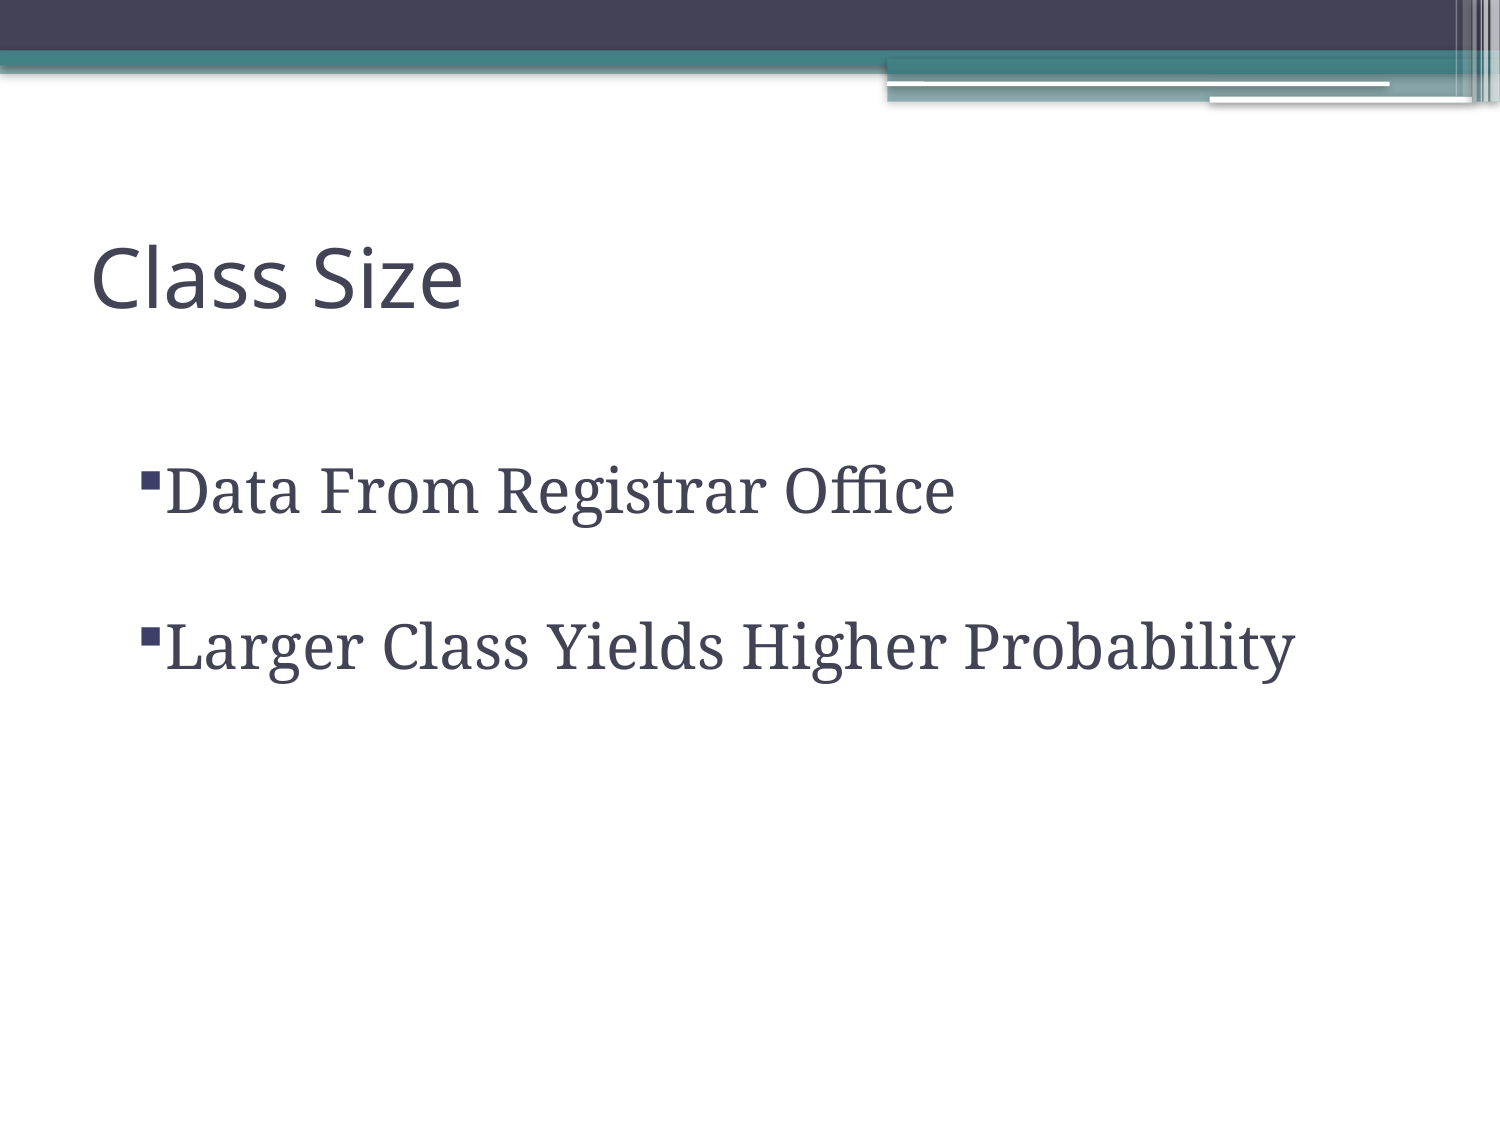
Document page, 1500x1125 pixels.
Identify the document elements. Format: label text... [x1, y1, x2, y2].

list Data From Registrar Office Larger Class Yields Higher Probability [75, 368, 1425, 1079]
title Class Size [75, 187, 1425, 363]
